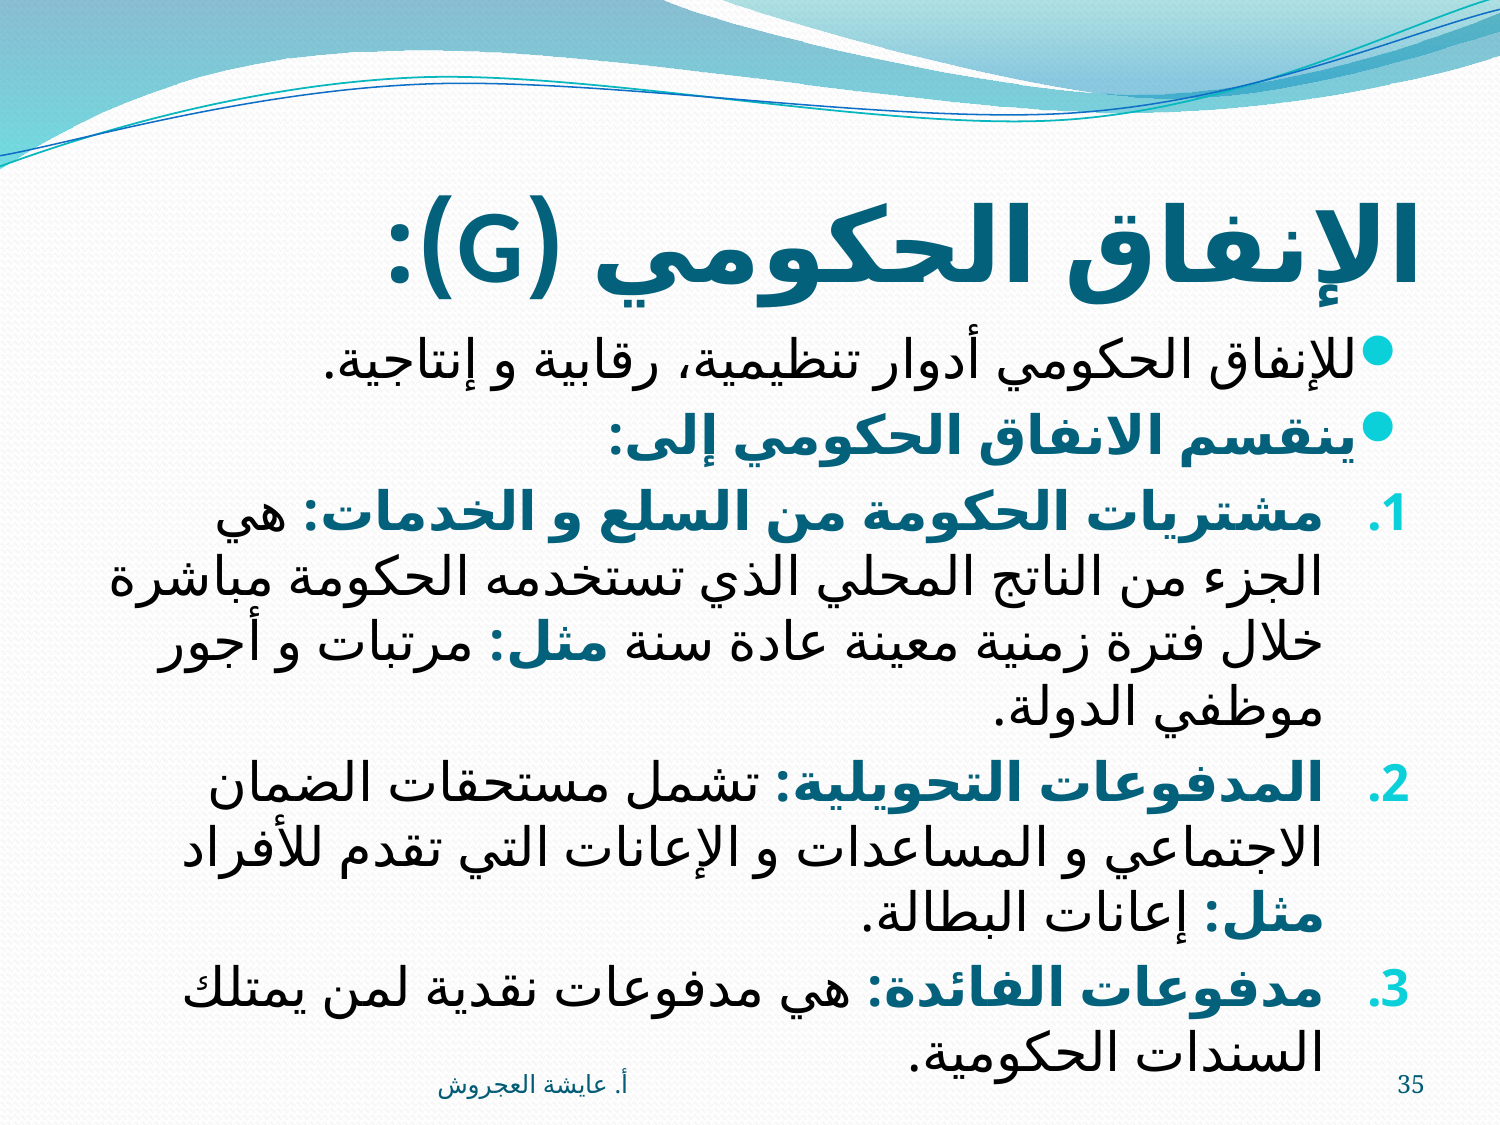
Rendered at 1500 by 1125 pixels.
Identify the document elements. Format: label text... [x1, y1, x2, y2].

slide_number 35 [1299, 1042, 1425, 1103]
list للإنفاق الحكومي أدوار تنظيمية، رقابية و إنتاجية. ينقسم الانفاق الحكومي إلى: مشتريات الحكومة من السلع و الخدمات: هي الجزء من الناتج المحلي الذي تستخدمه الحكومة مباشرة خلال فترة زمنية معينة عادة سنة مثل: مرتبات و أجور موظفي الدولة. المدفوعات التحويلية: تشمل مستحقات الضمان الاجتماعي و المساعدات و الإعانات التي تقدم للأفراد مثل: إعانات البطالة. مدفوعات الفائدة: هي مدفوعات نقدية لمن يمتلك السندات الحكومية. [75, 317, 1425, 1038]
footer أ. عايشة العجروش [437, 1042, 988, 1103]
title الإنفاق الحكومي (G): [75, 115, 1425, 303]
